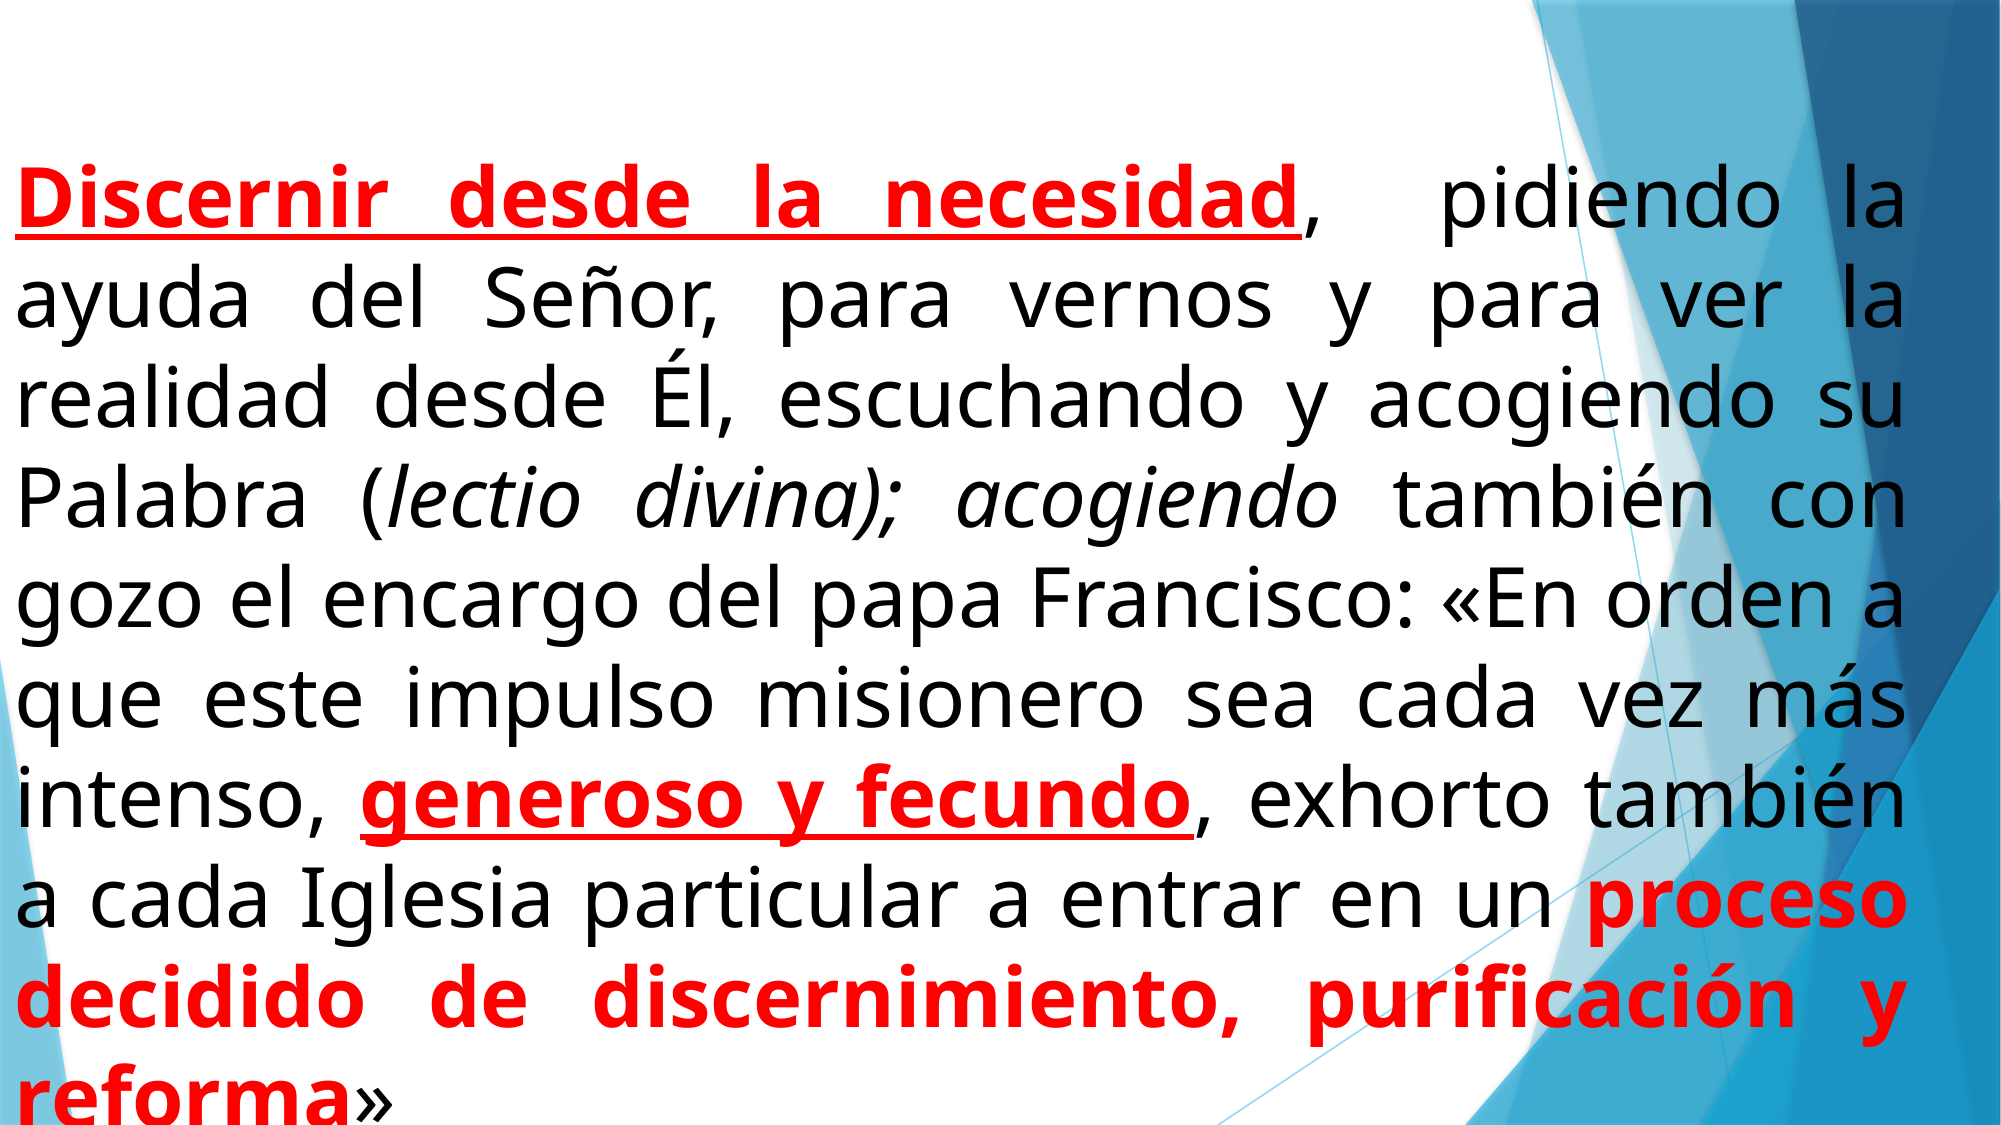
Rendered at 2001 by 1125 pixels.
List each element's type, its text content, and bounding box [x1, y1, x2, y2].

text_box Discernir desde la necesidad, pidiendo la ayuda del Señor, para vernos y para ver la realidad desde Él, escuchando y acogiendo su Palabra (lectio divina); acogiendo también con gozo el encargo del papa Francisco: «En orden a que este impulso misionero sea cada vez más intenso, generoso y fecundo, exhorto también a cada Iglesia particular a entrar en un proceso decidido de discernimiento, purificación y reforma» [0, 137, 1925, 1125]
